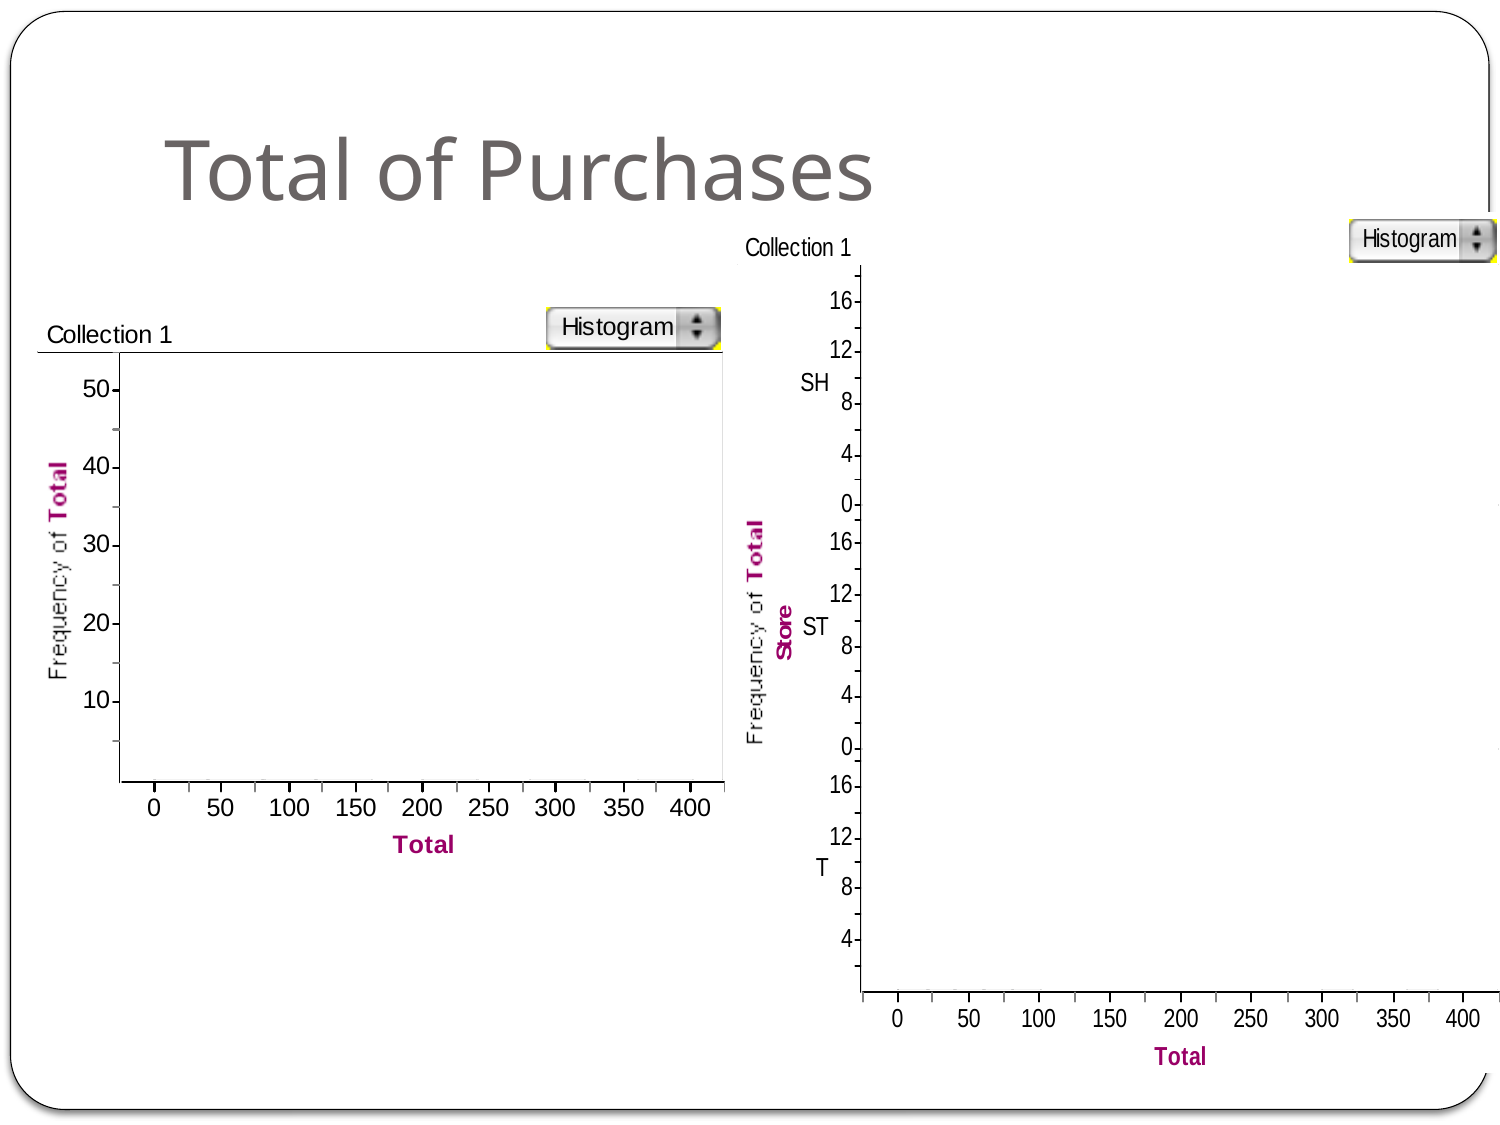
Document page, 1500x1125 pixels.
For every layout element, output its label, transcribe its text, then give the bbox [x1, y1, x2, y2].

picture [37, 300, 726, 863]
title Total of Purchases [150, 45, 1425, 233]
picture [737, 212, 1500, 1076]
